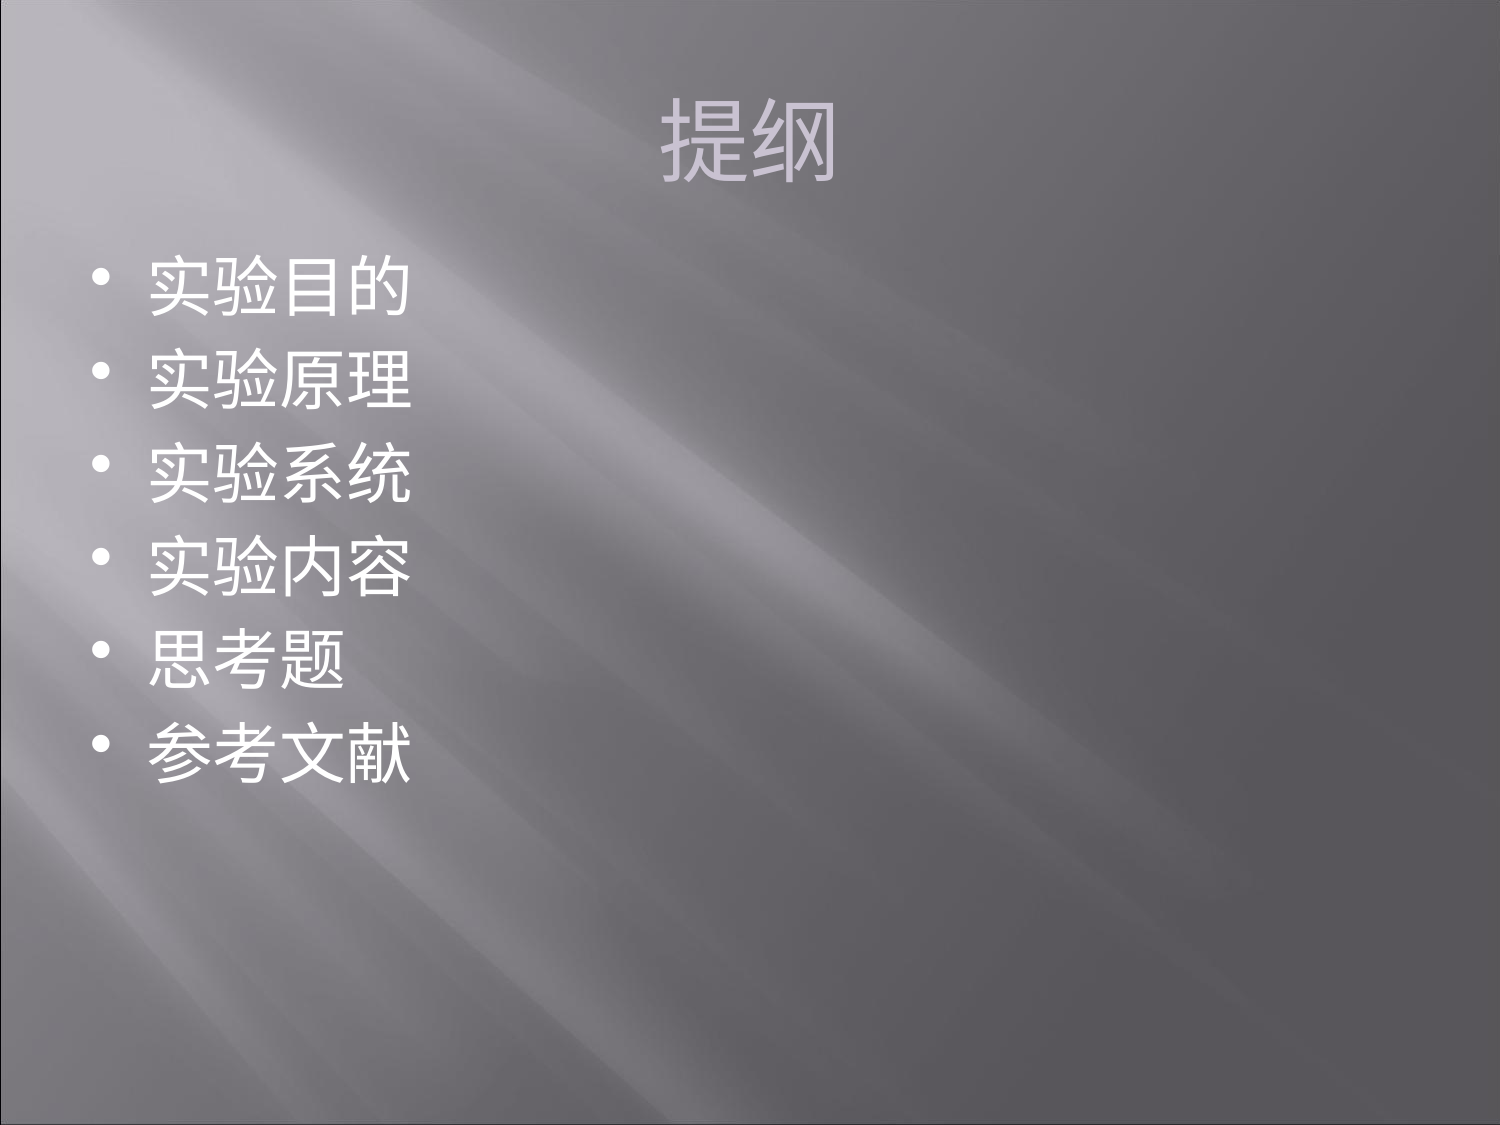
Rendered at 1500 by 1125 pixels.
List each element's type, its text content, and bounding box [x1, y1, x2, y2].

picture [0, 0, 1500, 1125]
text_box 实验目的 实验原理 实验系统 实验内容 思考题 参考文献 [74, 237, 1425, 980]
text_box 提纲 [74, 45, 1425, 233]
